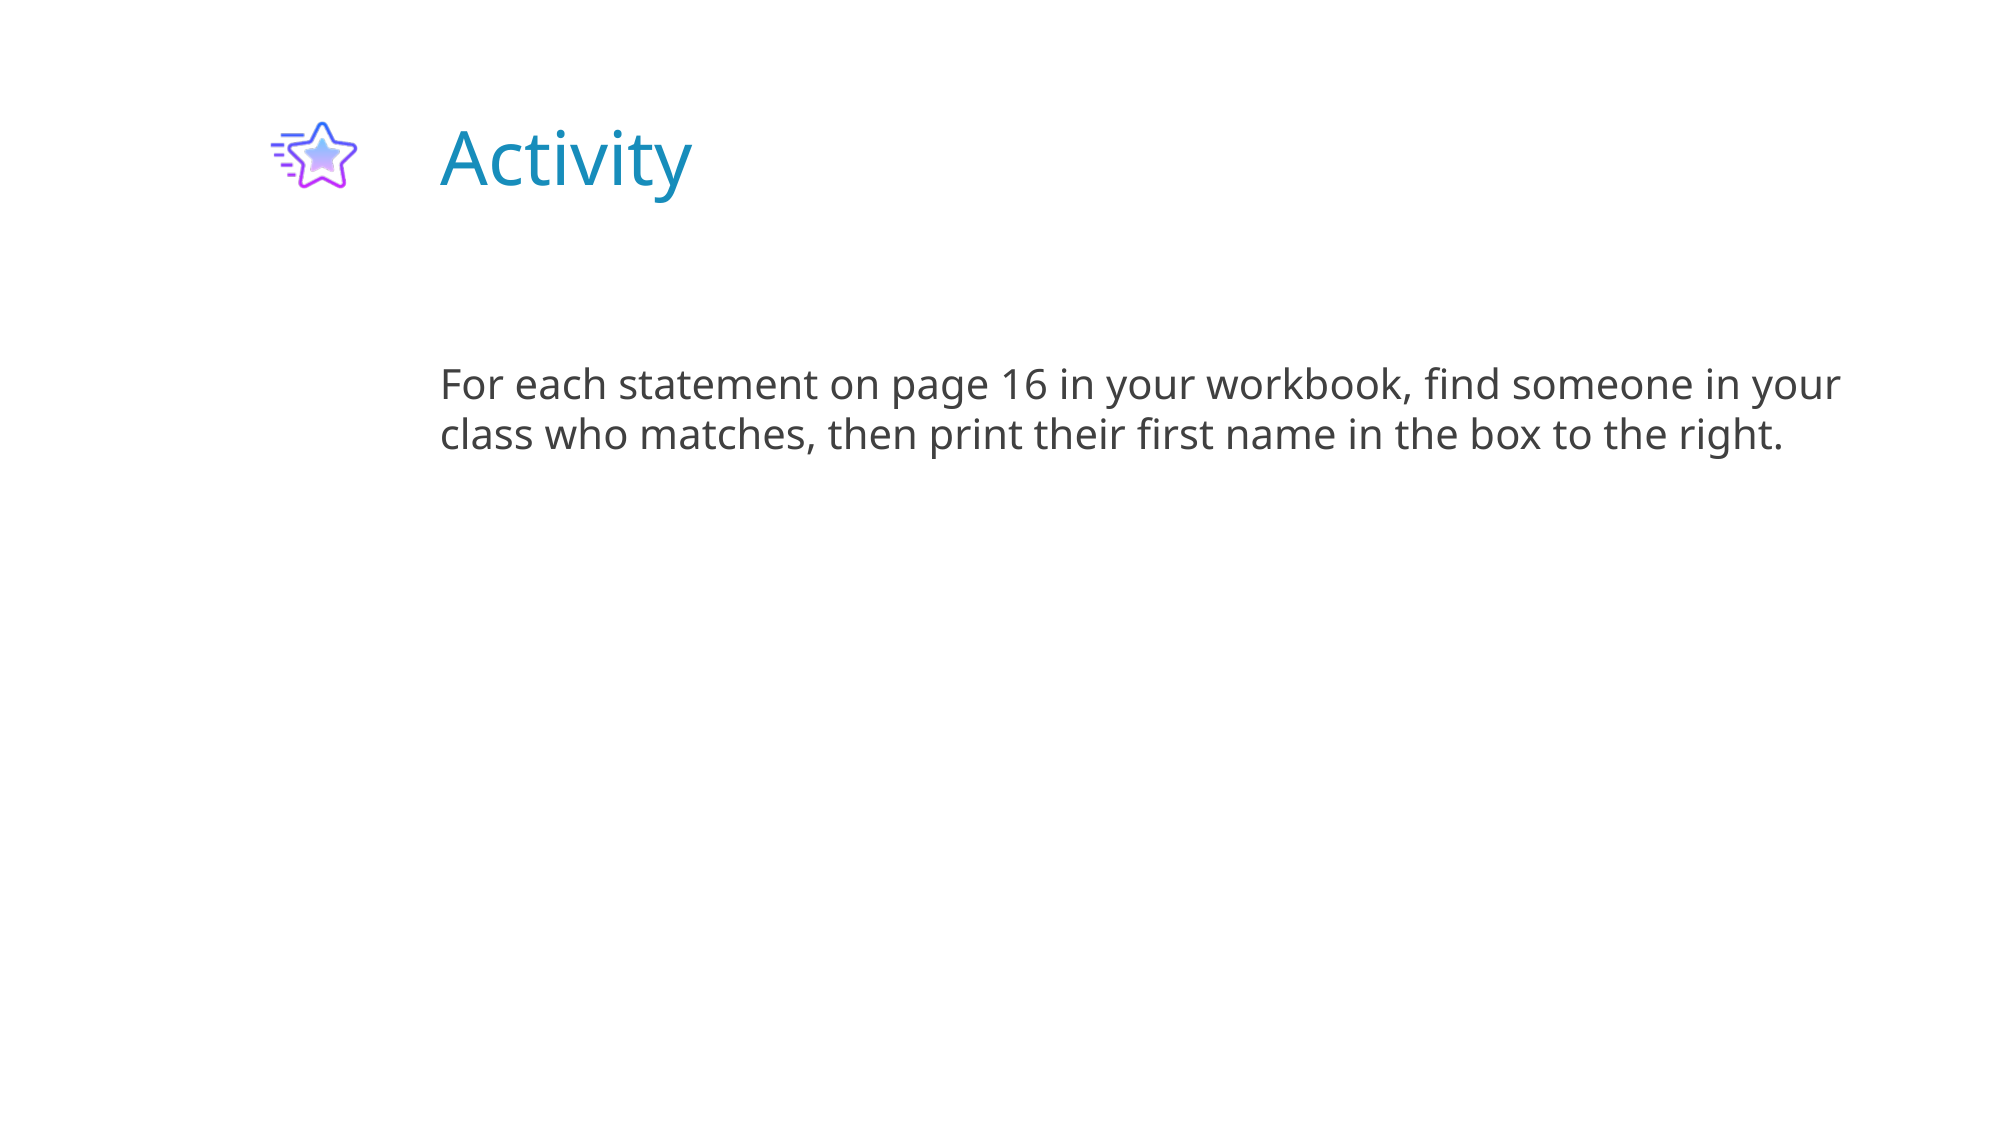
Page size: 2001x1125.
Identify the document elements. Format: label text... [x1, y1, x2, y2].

title Activity [425, 102, 1888, 313]
list For each statement on page 16 in your workbook, find someone in your class who matches, then print their first name in the box to the right. [424, 350, 1888, 1074]
picture [261, 102, 367, 208]
